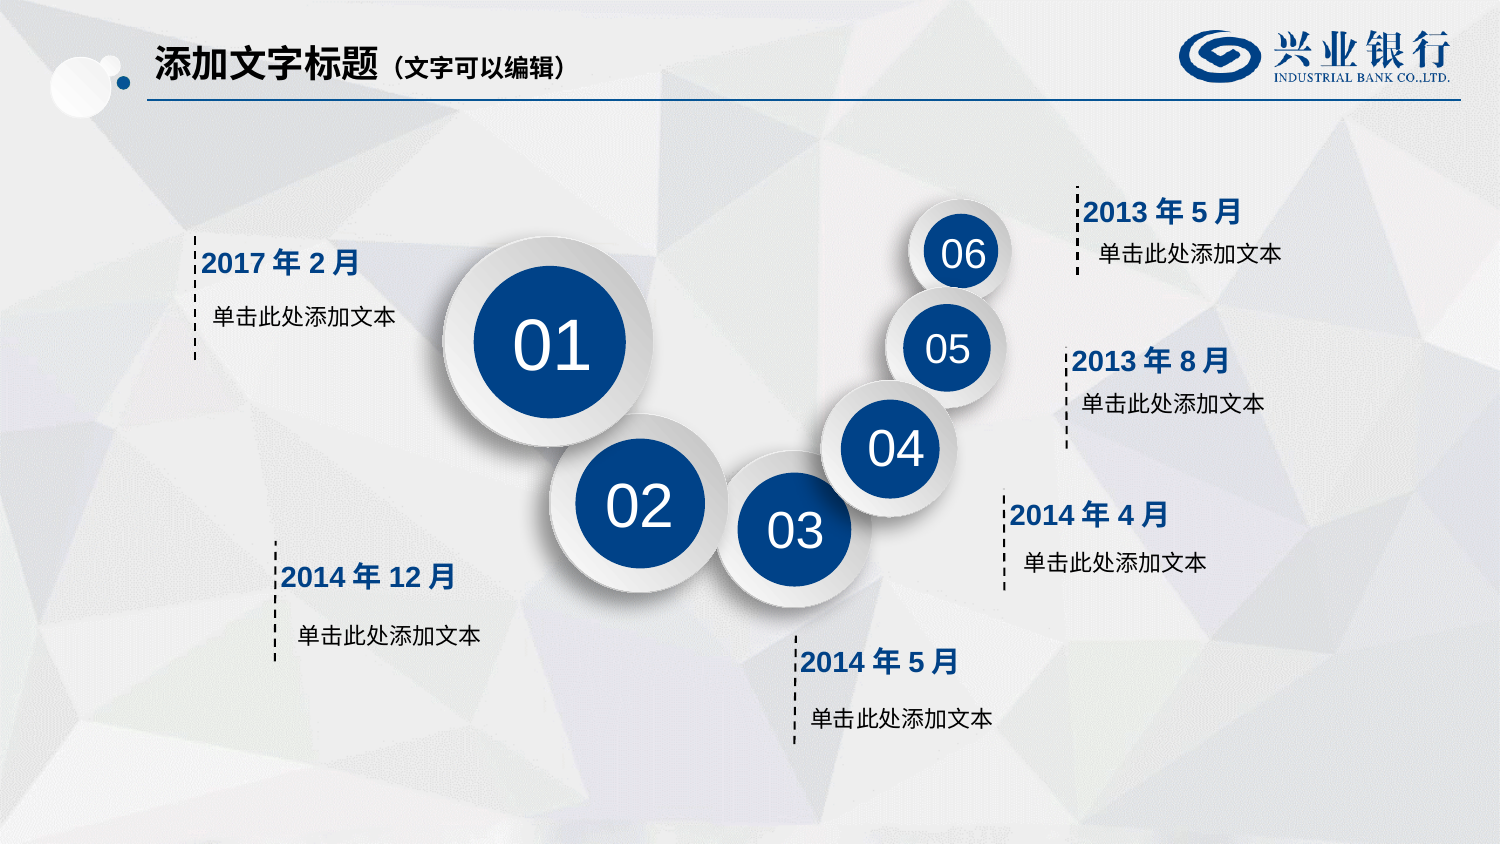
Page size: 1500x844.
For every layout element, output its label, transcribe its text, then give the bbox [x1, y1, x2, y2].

text_box 单击此处添加文本 [200, 295, 412, 338]
text_box 2014年5月 [797, 635, 976, 686]
text_box 2017年2月 [186, 237, 191, 288]
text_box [820, 380, 958, 518]
text_box 单击此处添加文本 [1009, 540, 1223, 584]
text_box 2013年5月 [1078, 185, 1259, 236]
text_box 单击此处添加文本 [1083, 232, 1298, 275]
text_box 2013年8月 [1056, 335, 1247, 385]
text_box 单击此处添加文本 [1072, 382, 1281, 425]
text_box 单击此处添加文本 [802, 696, 1009, 739]
text_box 2013年5月 [1068, 185, 1077, 236]
text_box 2014年5月 [785, 635, 793, 686]
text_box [442, 235, 654, 448]
text_box 2014年12月 [280, 550, 473, 601]
text_box 添加文字标题（文字可以编辑） [142, 34, 719, 91]
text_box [908, 198, 1012, 303]
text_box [548, 413, 729, 594]
text_box 2017年2月 [199, 237, 377, 288]
text_box 2014年4月 [1005, 488, 1186, 539]
text_box 2014年12月 [265, 550, 269, 601]
text_box 2014年4月 [994, 488, 1002, 539]
text_box 单击此处添加文本 [283, 614, 497, 657]
picture [0, 0, 1500, 844]
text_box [885, 286, 1007, 409]
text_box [714, 450, 873, 609]
